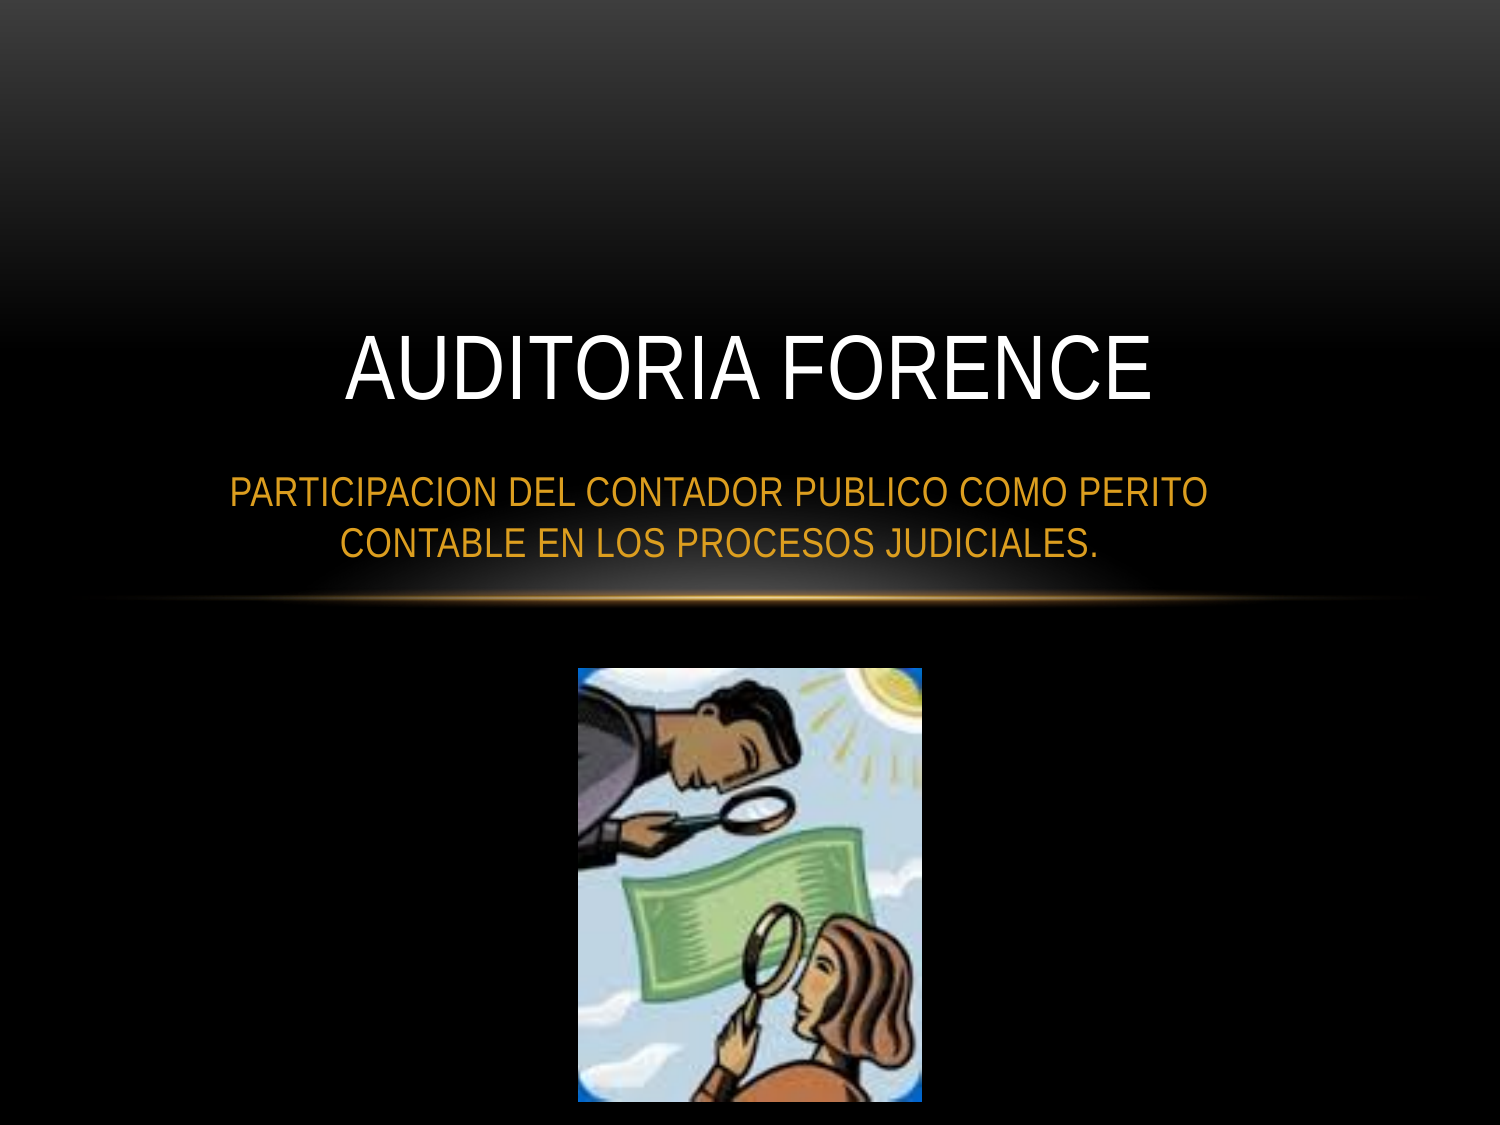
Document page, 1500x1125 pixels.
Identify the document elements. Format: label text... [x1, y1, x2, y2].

picture [0, 0, 1500, 1102]
title AUDITORIA FORENCE [112, 184, 1388, 426]
subtitle PARTICIPACION DEL CONTADOR PUBLICO COMO PERITO CONTABLE EN LOS PROCESOS JUDICIALES. [194, 457, 1245, 746]
